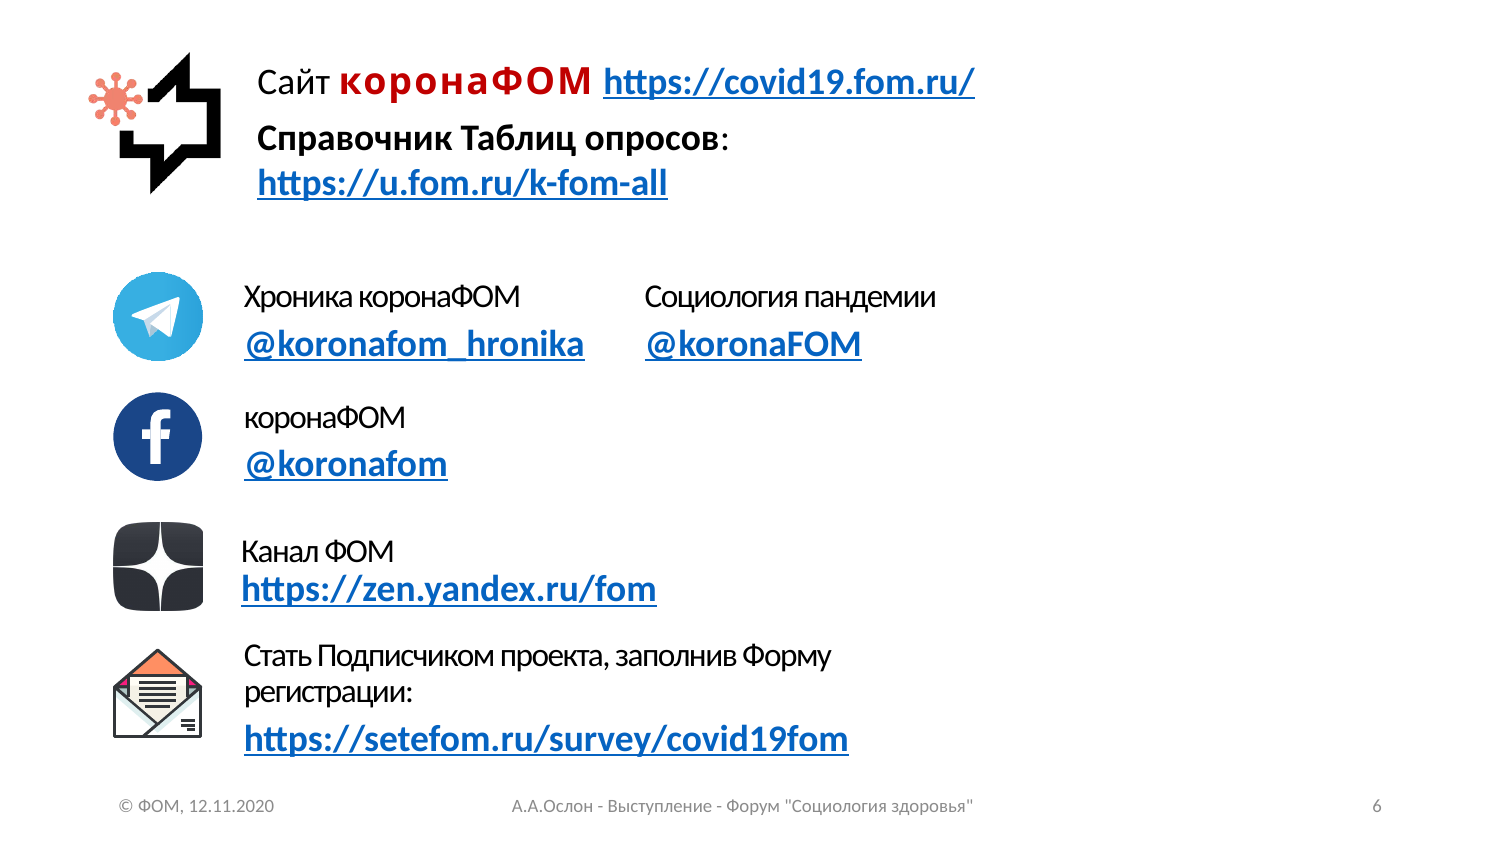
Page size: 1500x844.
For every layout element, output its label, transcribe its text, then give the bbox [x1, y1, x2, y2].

text_box Стать Подписчиком проекта, заполнив Форму регистрации: https://setefom.ru/survey/covid19fom [241, 627, 946, 760]
picture [83, 49, 232, 197]
slide_number 6 [1059, 782, 1397, 827]
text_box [113, 649, 203, 738]
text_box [113, 272, 203, 361]
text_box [113, 392, 203, 481]
text_box Справочник Таблиц опросов: https://u.fom.ru/k-fom-all [242, 104, 1460, 255]
text_box Канал ФОМ https://zen.yandex.ru/fom [239, 522, 659, 610]
text_box коронаФОМ @koronafom [241, 388, 662, 485]
text_box Сайт коронаФОМ https://covid19.fom.ru/ [242, 49, 1460, 104]
title Хроника коронаФОМ @koronafom_hronika [241, 240, 662, 388]
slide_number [103, 782, 441, 827]
footer А.А.Ослон - Выступление - Форум "Социология здоровья" [496, 782, 1004, 827]
picture [113, 522, 203, 611]
text_box Социология пандемии @koronaFOM [642, 268, 1062, 365]
